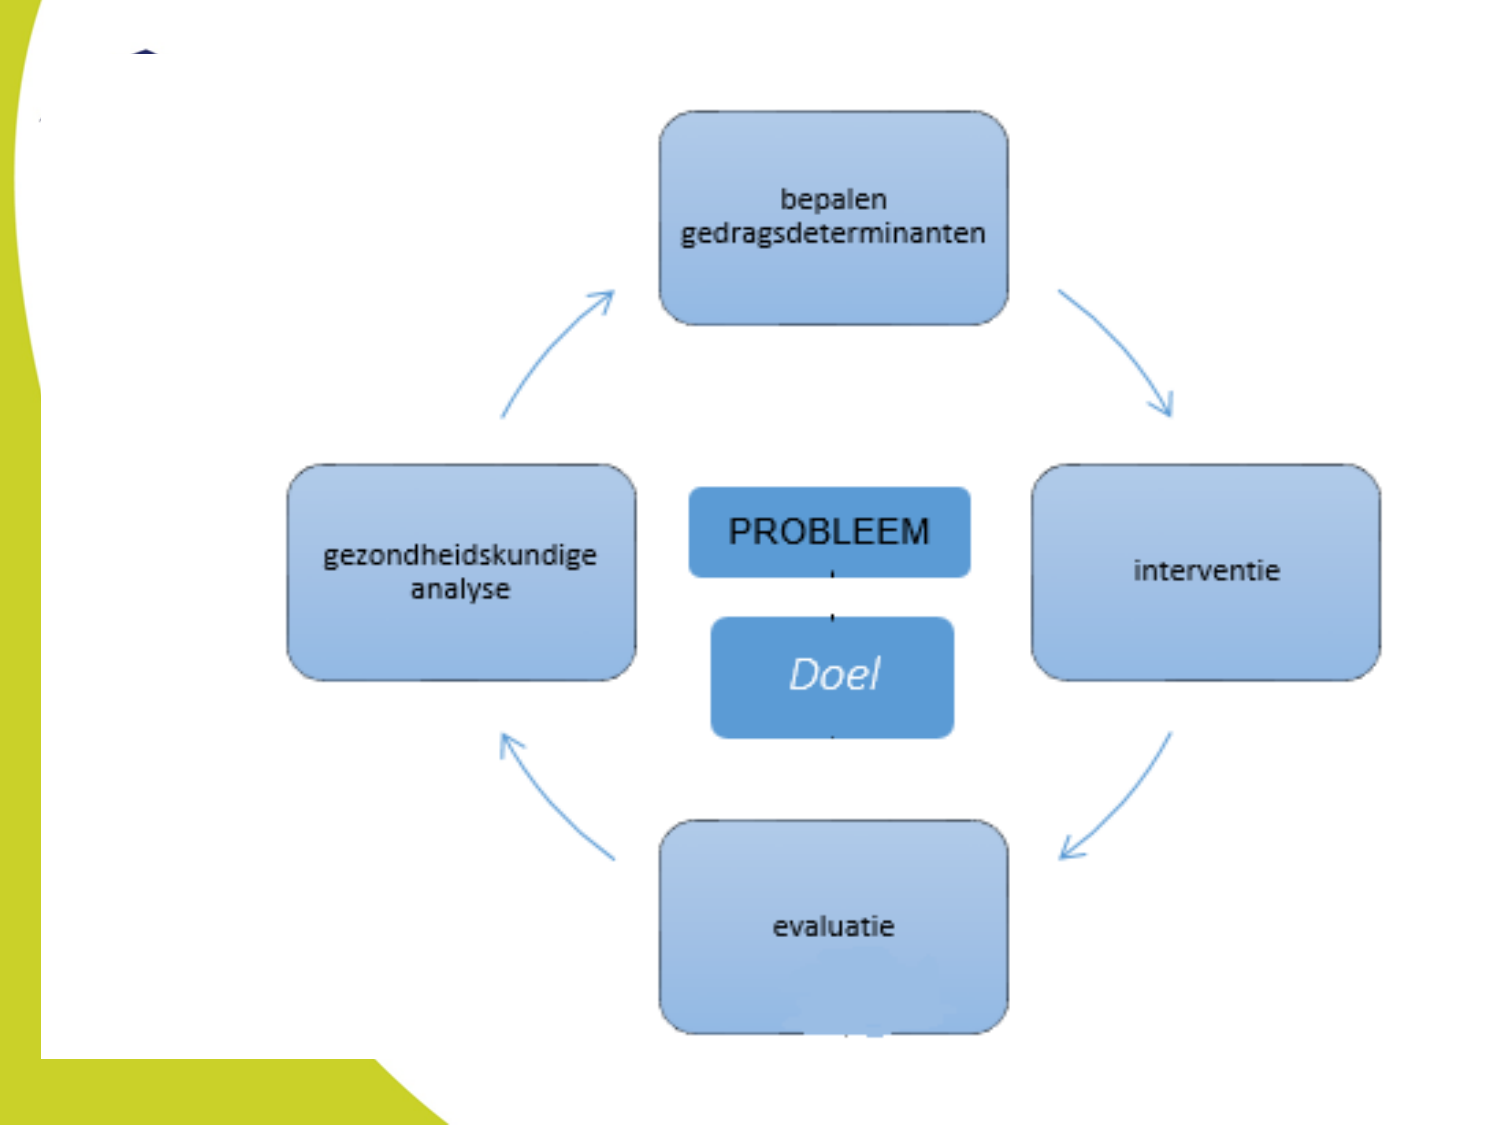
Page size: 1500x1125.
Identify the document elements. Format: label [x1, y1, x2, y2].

picture [0, 0, 1500, 1125]
list [40, 54, 1416, 1059]
